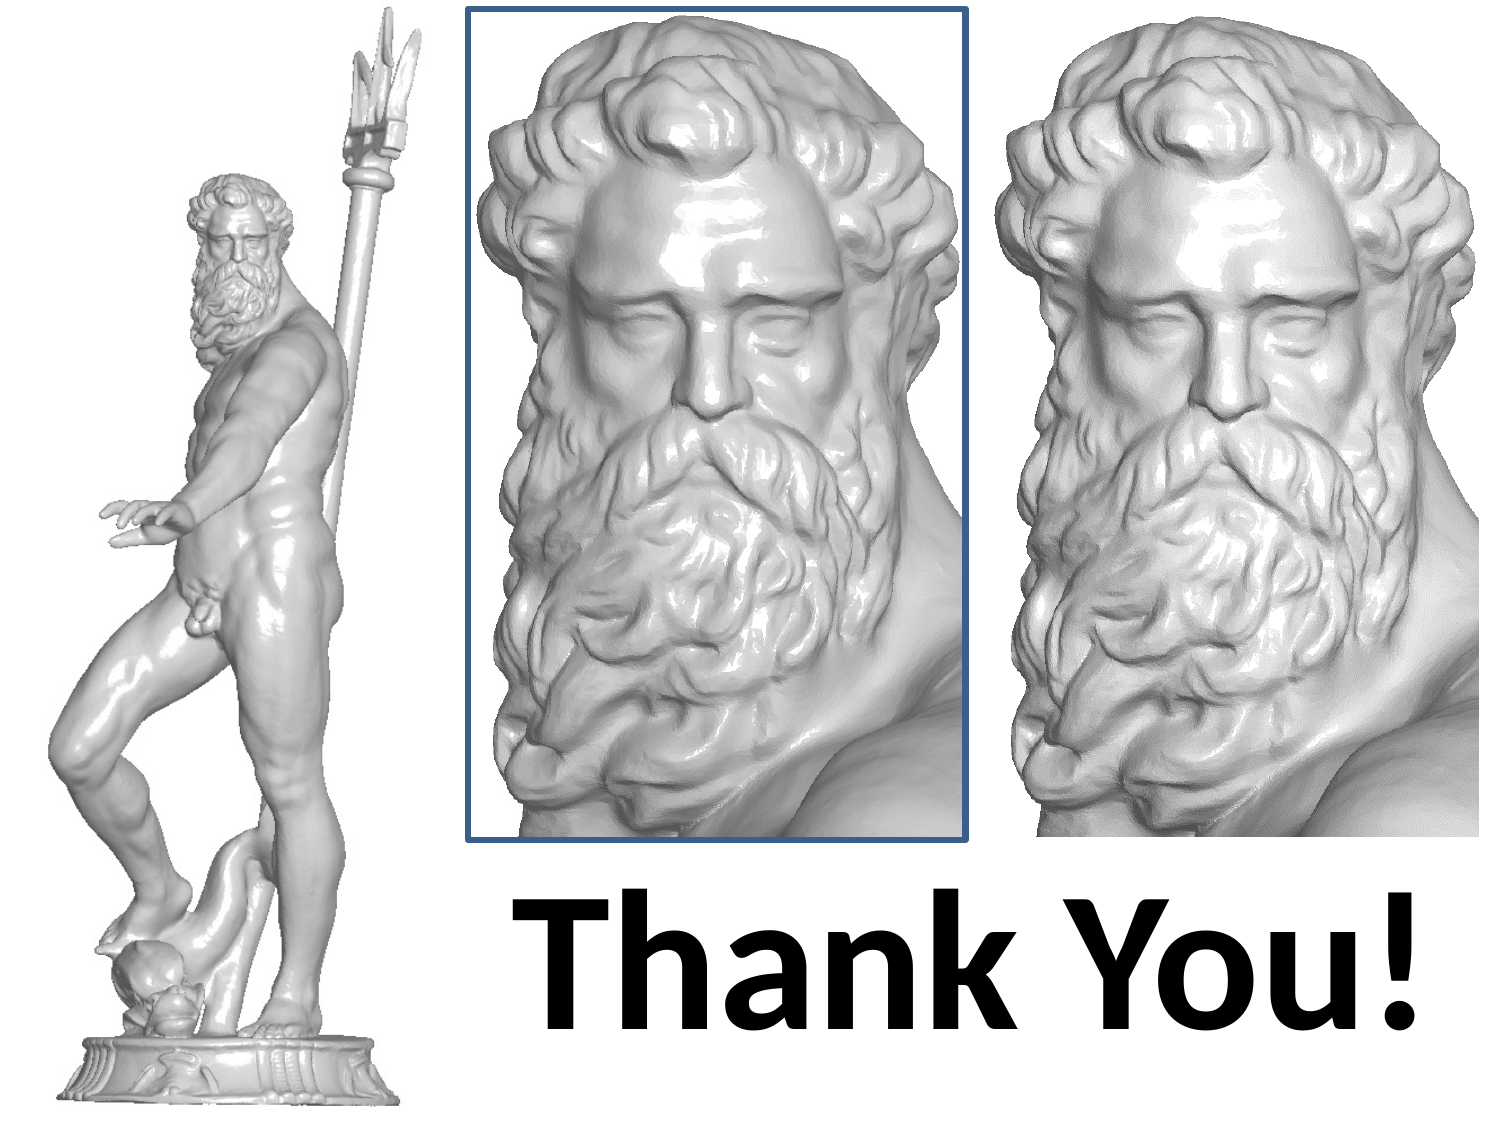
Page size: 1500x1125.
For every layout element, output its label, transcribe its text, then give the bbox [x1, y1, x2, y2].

picture [37, 0, 443, 1125]
picture [470, 11, 963, 838]
text_box Thank You! [452, 837, 1493, 1063]
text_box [987, 11, 1480, 838]
